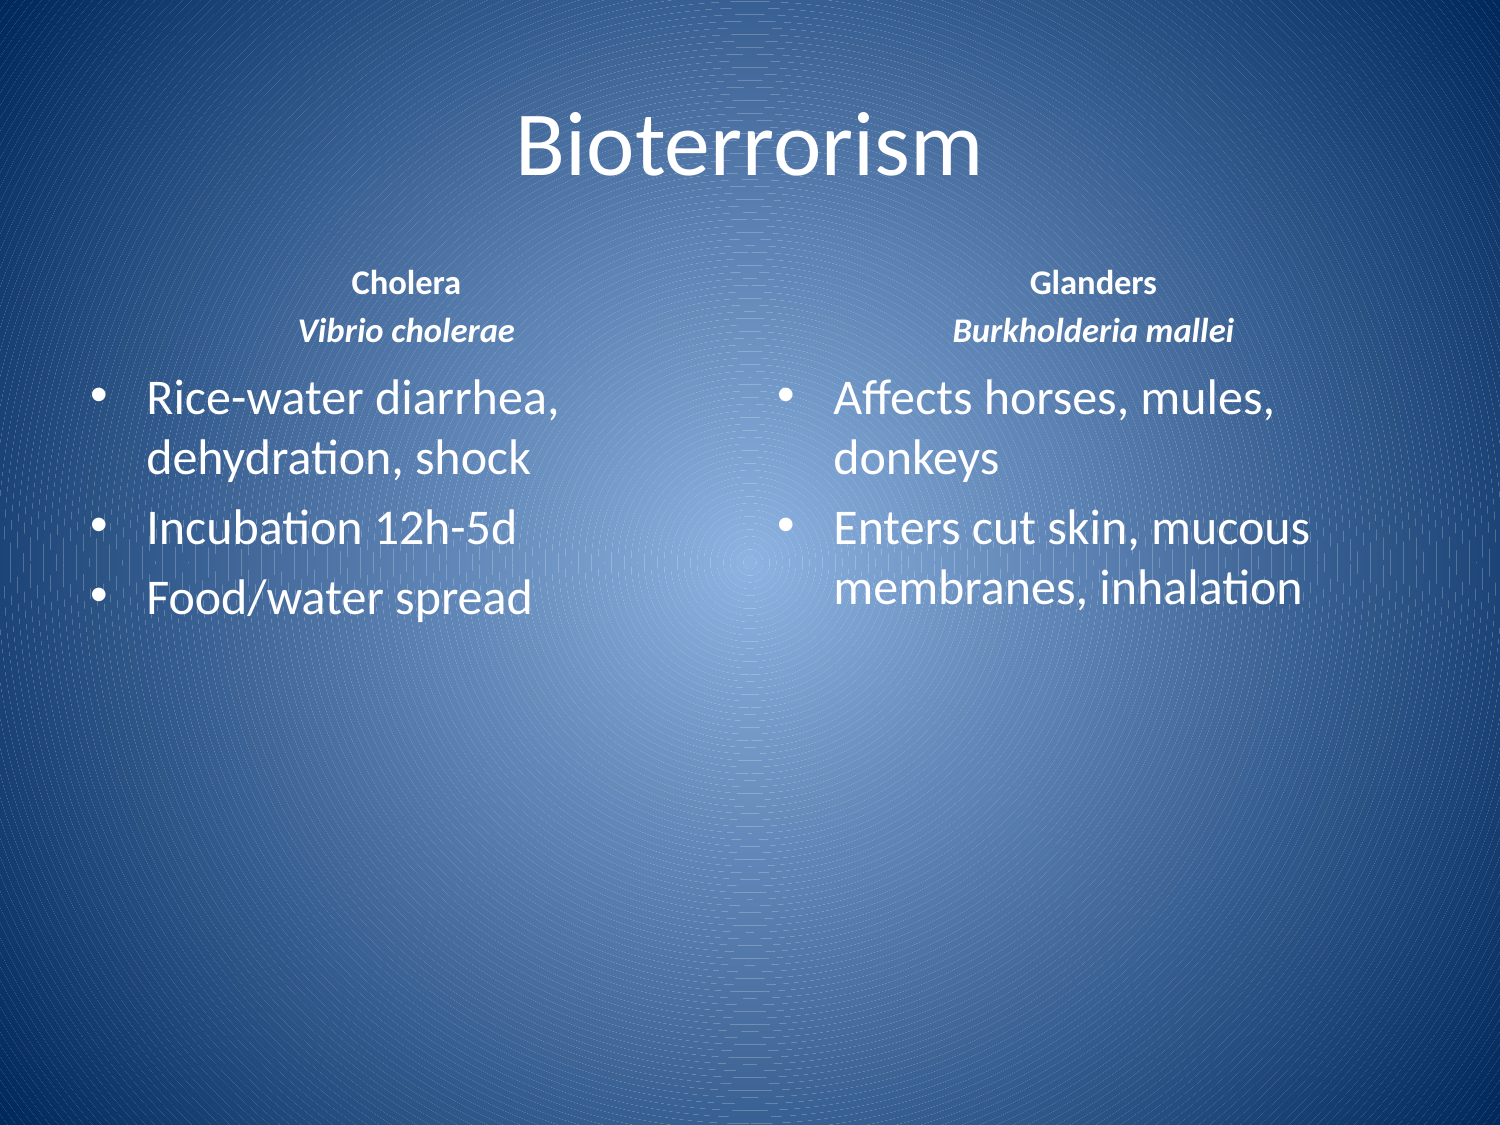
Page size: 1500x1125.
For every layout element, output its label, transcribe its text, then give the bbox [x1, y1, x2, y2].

list Affects horses, mules, donkeys Enters cut skin, mucous membranes, inhalation [761, 356, 1425, 1005]
list Cholera Vibrio cholerae [75, 251, 738, 356]
list Rice-water diarrhea, dehydration, shock Incubation 12h-5d Food/water spread [75, 356, 738, 1005]
list Glanders Burkholderia mallei [761, 251, 1425, 356]
title Bioterrorism [75, 45, 1425, 233]
